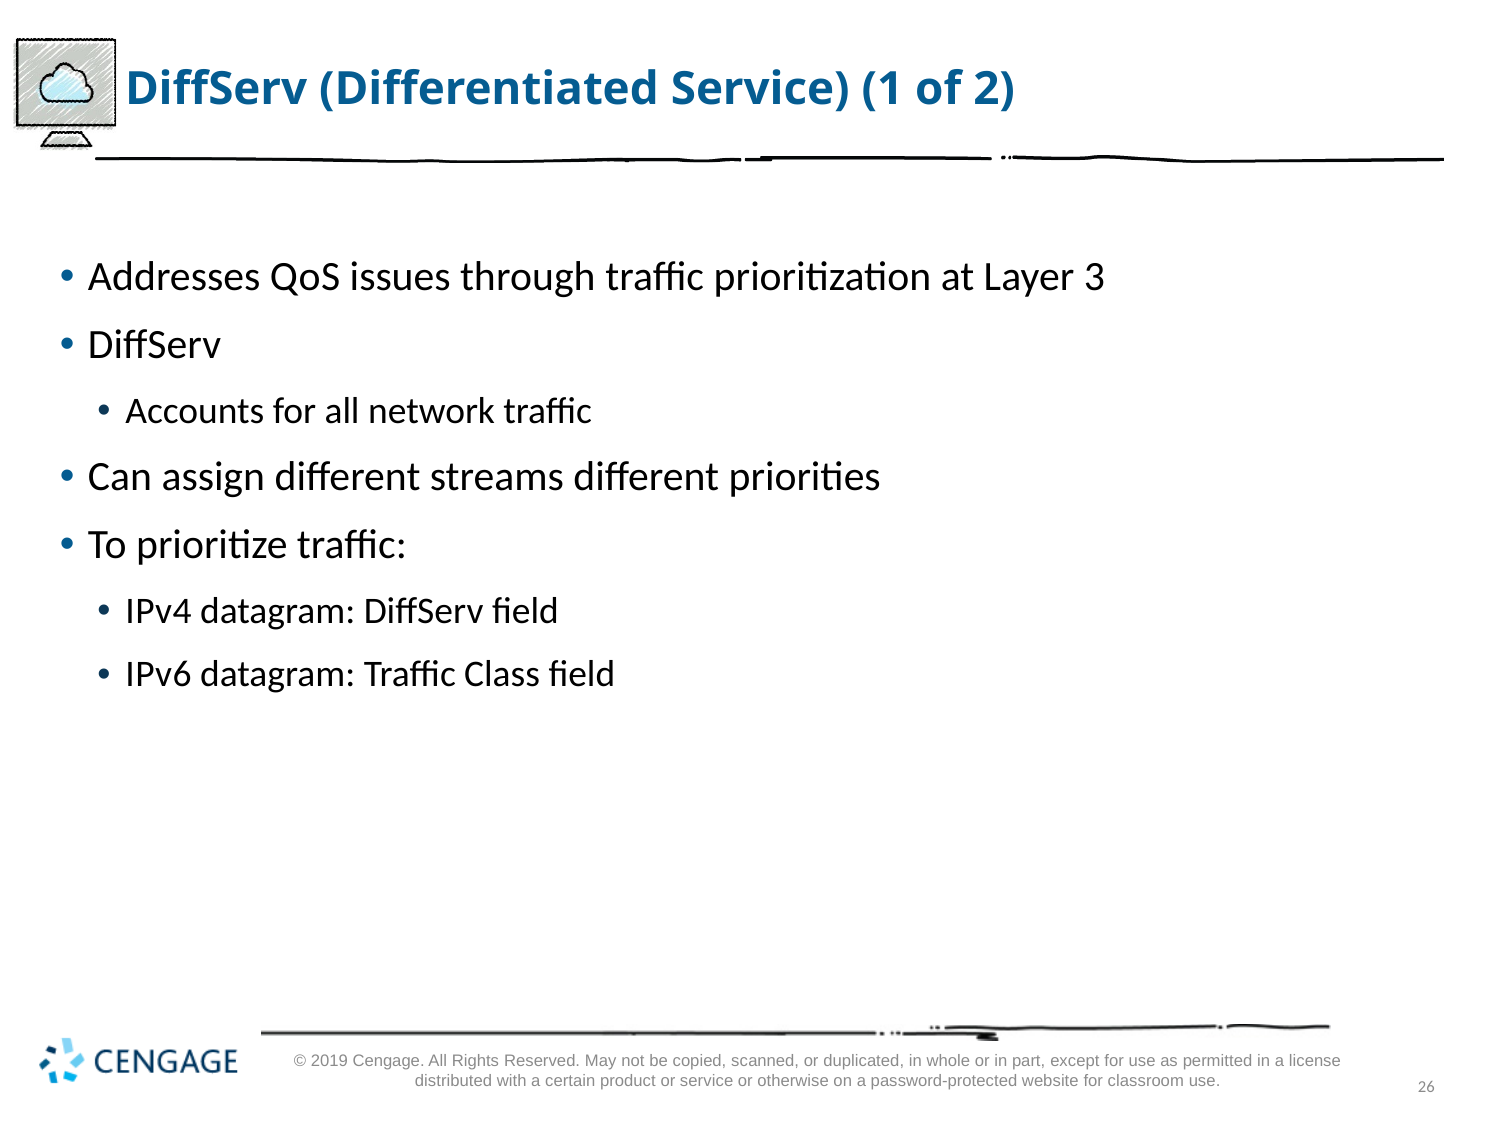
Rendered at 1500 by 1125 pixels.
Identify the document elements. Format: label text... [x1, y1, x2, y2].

footer © 2019 Cengage. All Rights Reserved. May not be copied, scanned, or duplicated, in whole or in part, except for use as permitted in a license distributed with a certain product or service or otherwise on a password-protected website for classroom use. [262, 1050, 1375, 1091]
list Addresses Q o S issues through traffic prioritization at Layer 3 DiffServ Accounts for all network traffic Can assign different streams different priorities To prioritize traffic: I P v 4 datagram: DiffServ field I P v 6 datagram: Traffic Class field [59, 252, 1441, 700]
picture [261, 1024, 1331, 1041]
picture [19, 1024, 250, 1096]
title DiffServ (Differentiated Service) (1 of 2) [125, 66, 1442, 116]
picture [13, 36, 117, 151]
picture [95, 155, 1444, 163]
